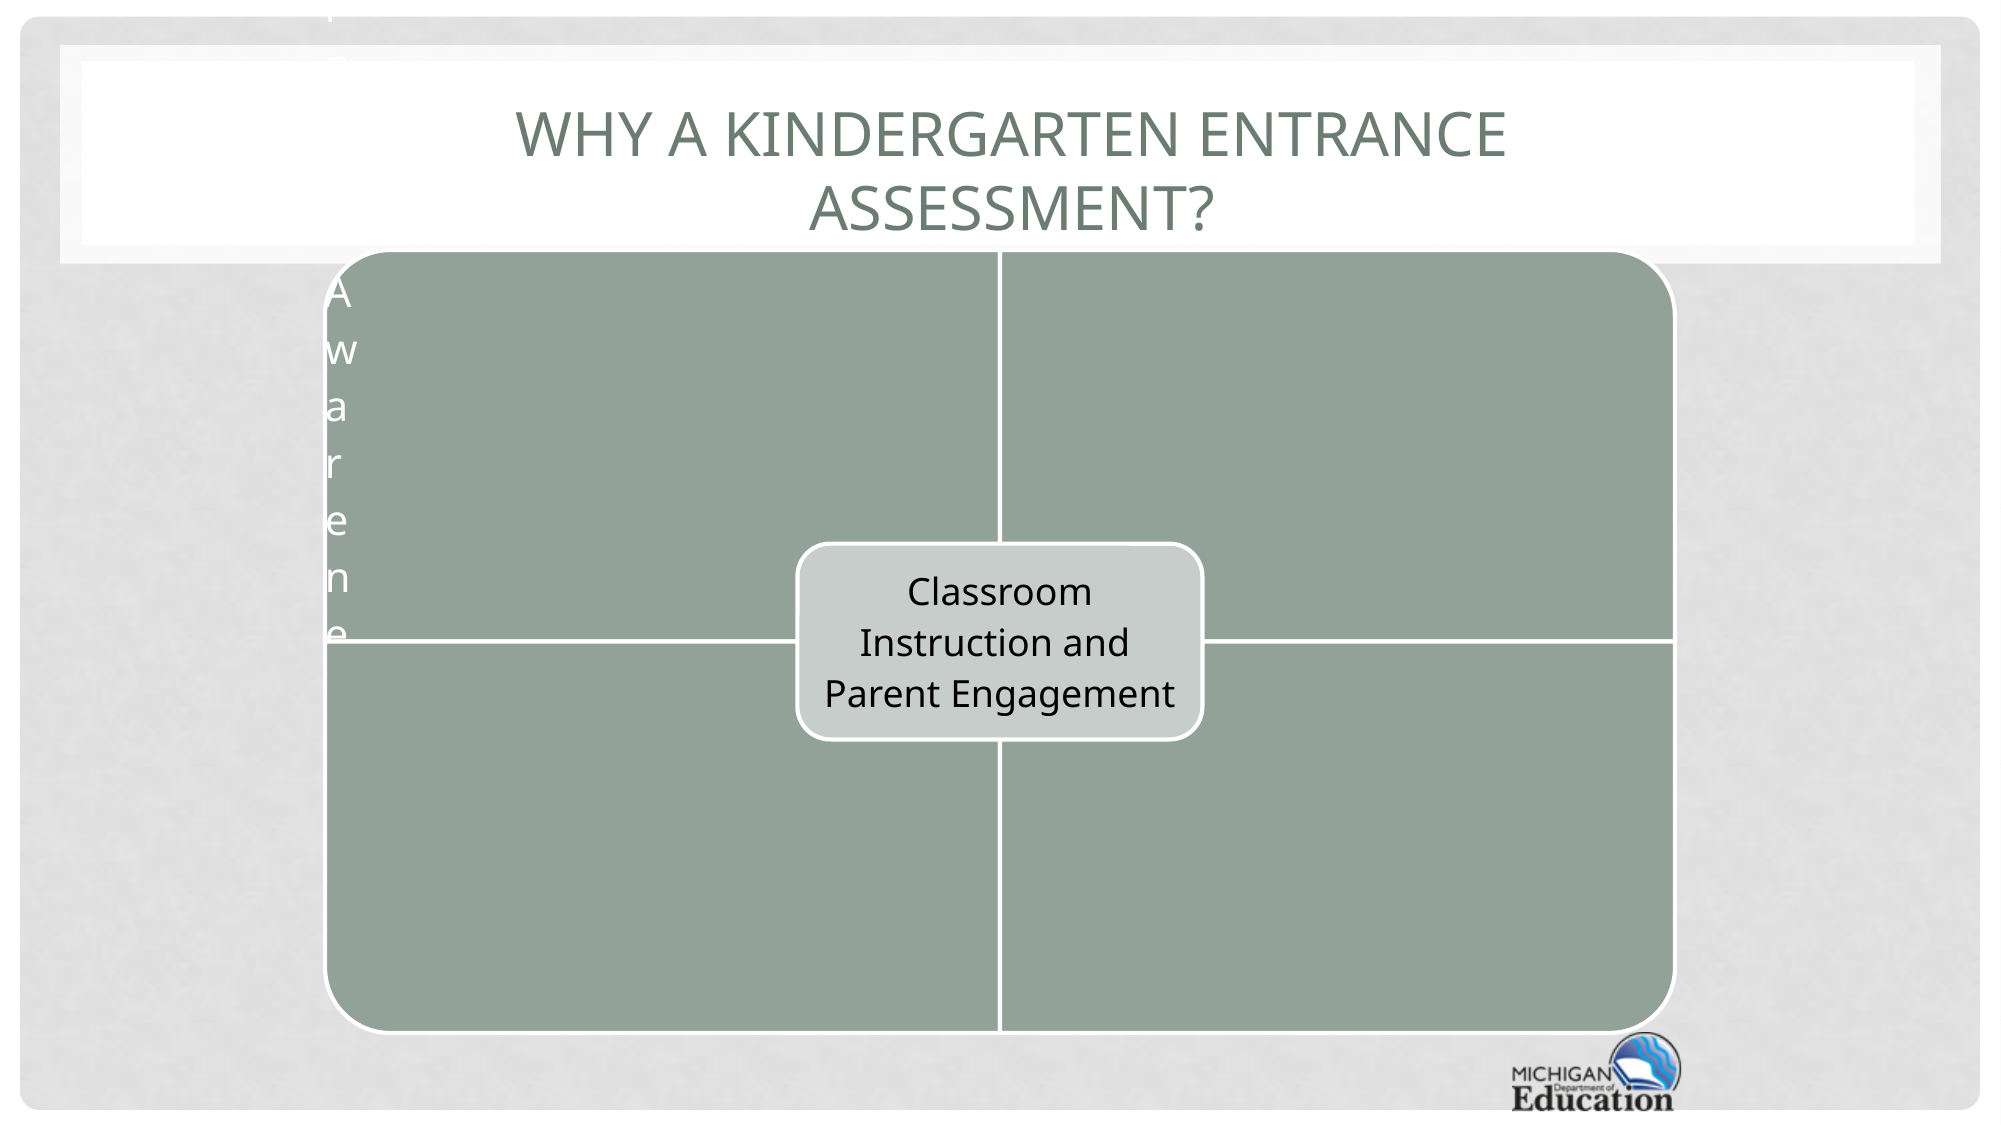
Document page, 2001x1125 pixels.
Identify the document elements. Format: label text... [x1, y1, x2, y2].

title Why a Kindergarten Entrance Assessment? [300, 87, 1725, 250]
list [324, 249, 1676, 1034]
picture [1512, 1032, 1683, 1113]
